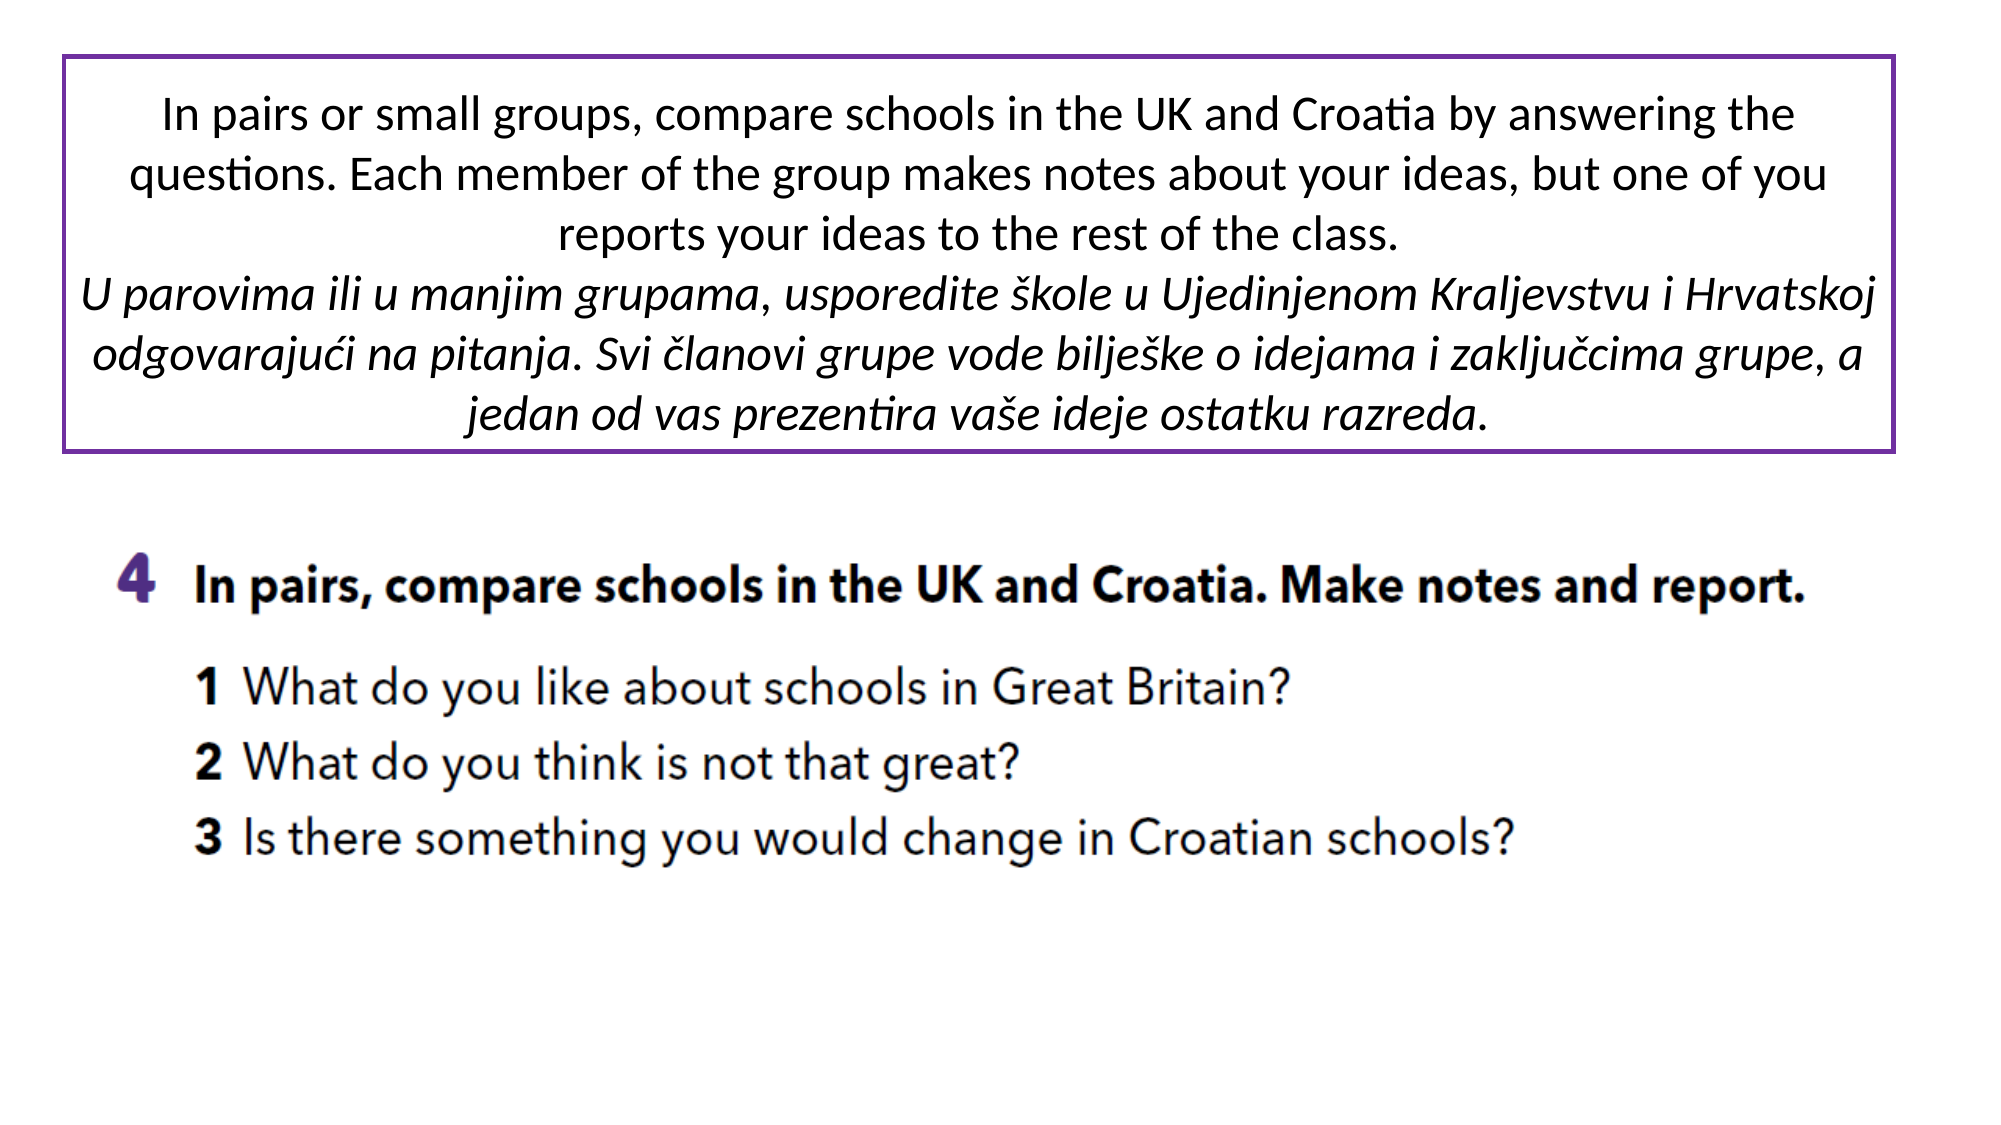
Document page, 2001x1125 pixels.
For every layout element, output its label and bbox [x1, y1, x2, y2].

text_box [63, 55, 1895, 453]
picture [106, 534, 1819, 888]
text_box [1895, 72, 1903, 448]
text_box [55, 72, 63, 448]
